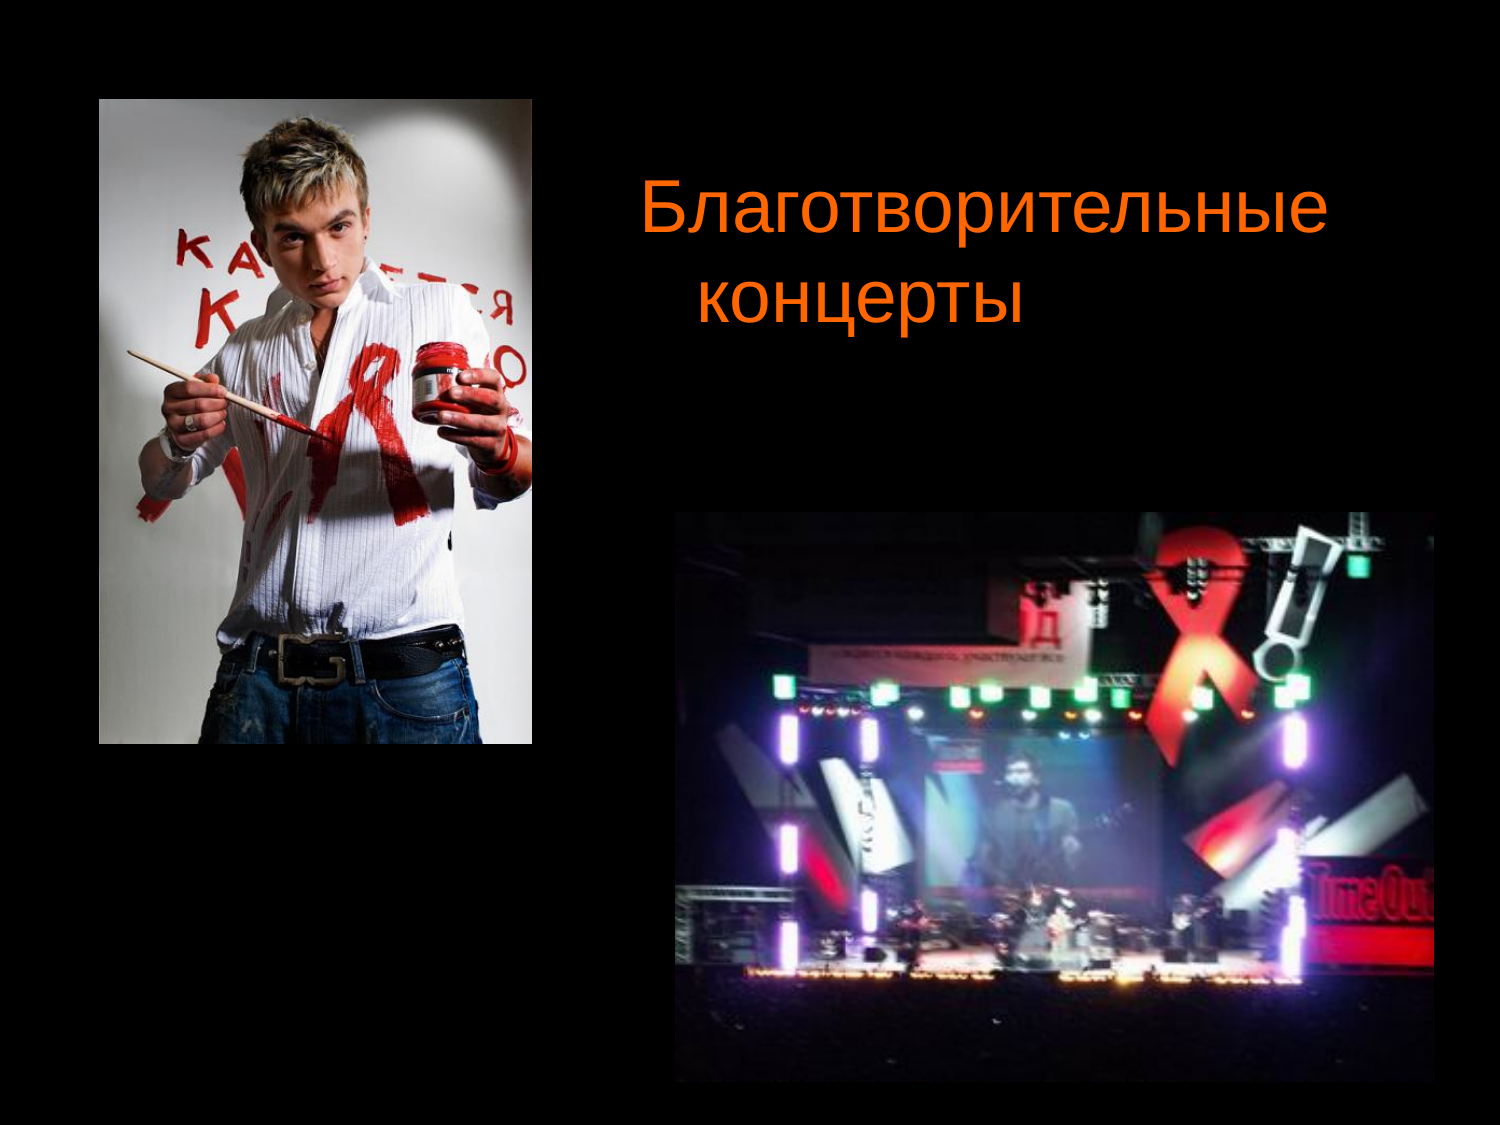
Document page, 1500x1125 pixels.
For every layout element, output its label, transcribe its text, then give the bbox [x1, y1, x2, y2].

list Благотворительные концерты [624, 149, 1500, 806]
picture [674, 512, 1434, 1082]
picture [99, 99, 532, 744]
